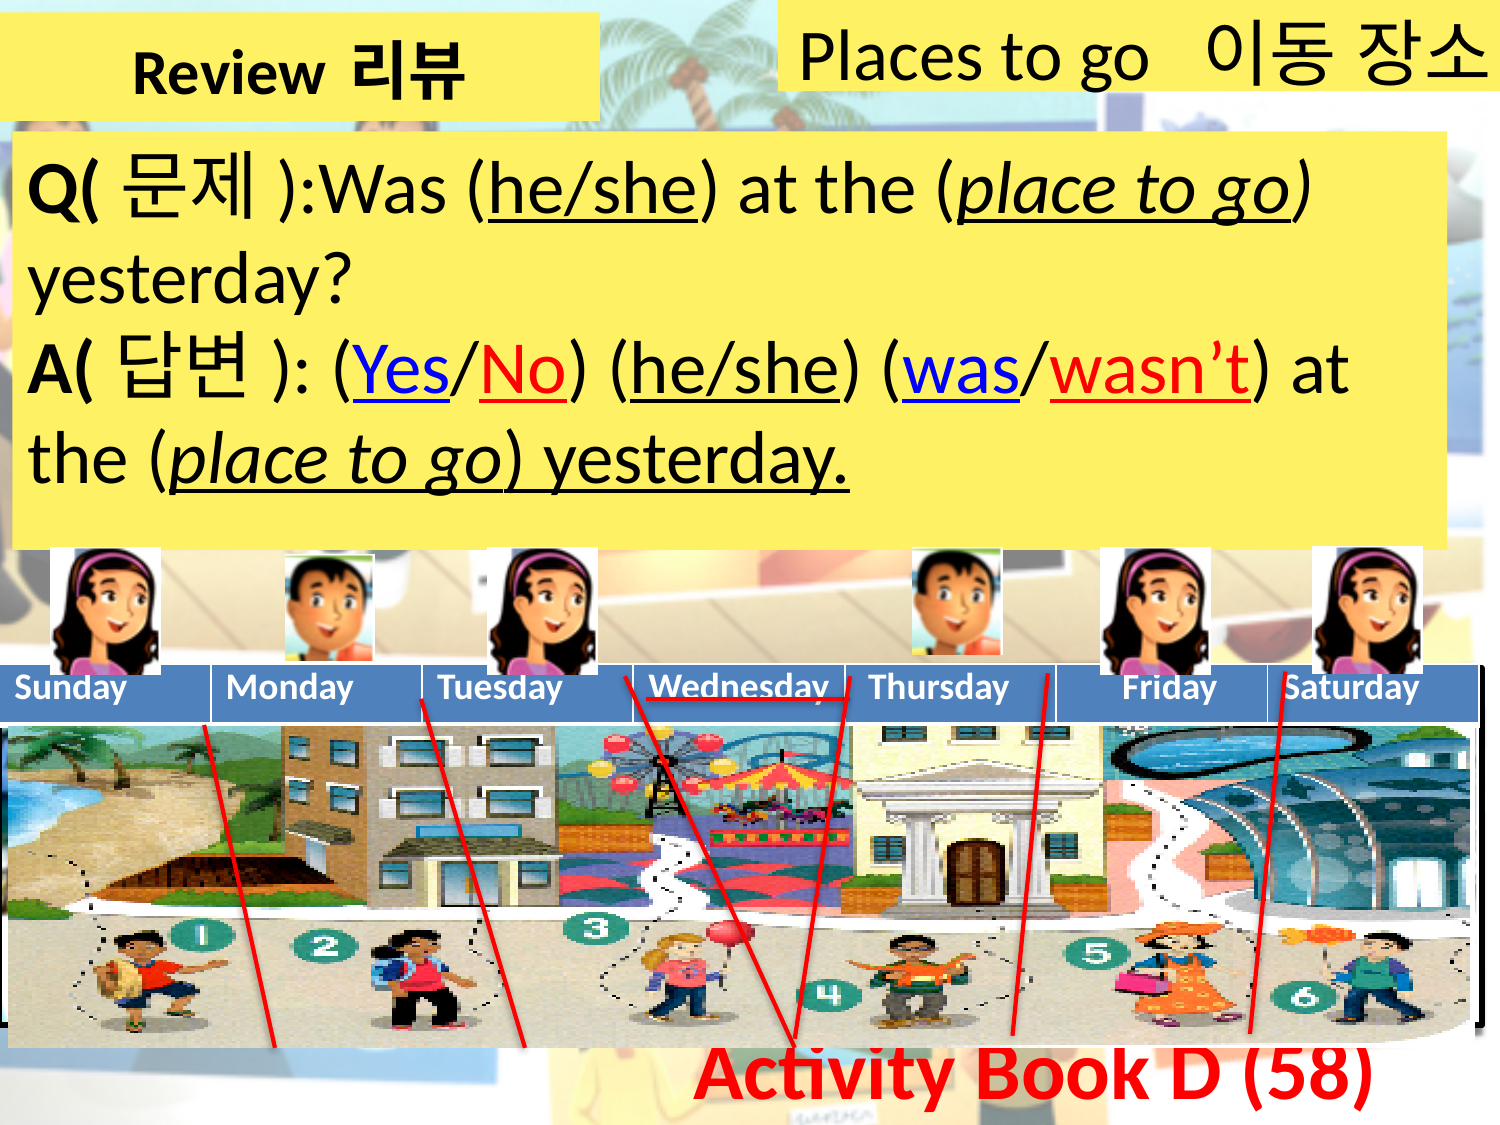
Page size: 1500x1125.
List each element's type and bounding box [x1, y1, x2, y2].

picture [0, 0, 1500, 1125]
text_box [1086, 834, 1450, 871]
text_box [298, 821, 518, 926]
text_box [77, 850, 293, 923]
text_box [523, 776, 896, 948]
text_box [1008, 836, 1083, 873]
text_box [640, 829, 1004, 886]
